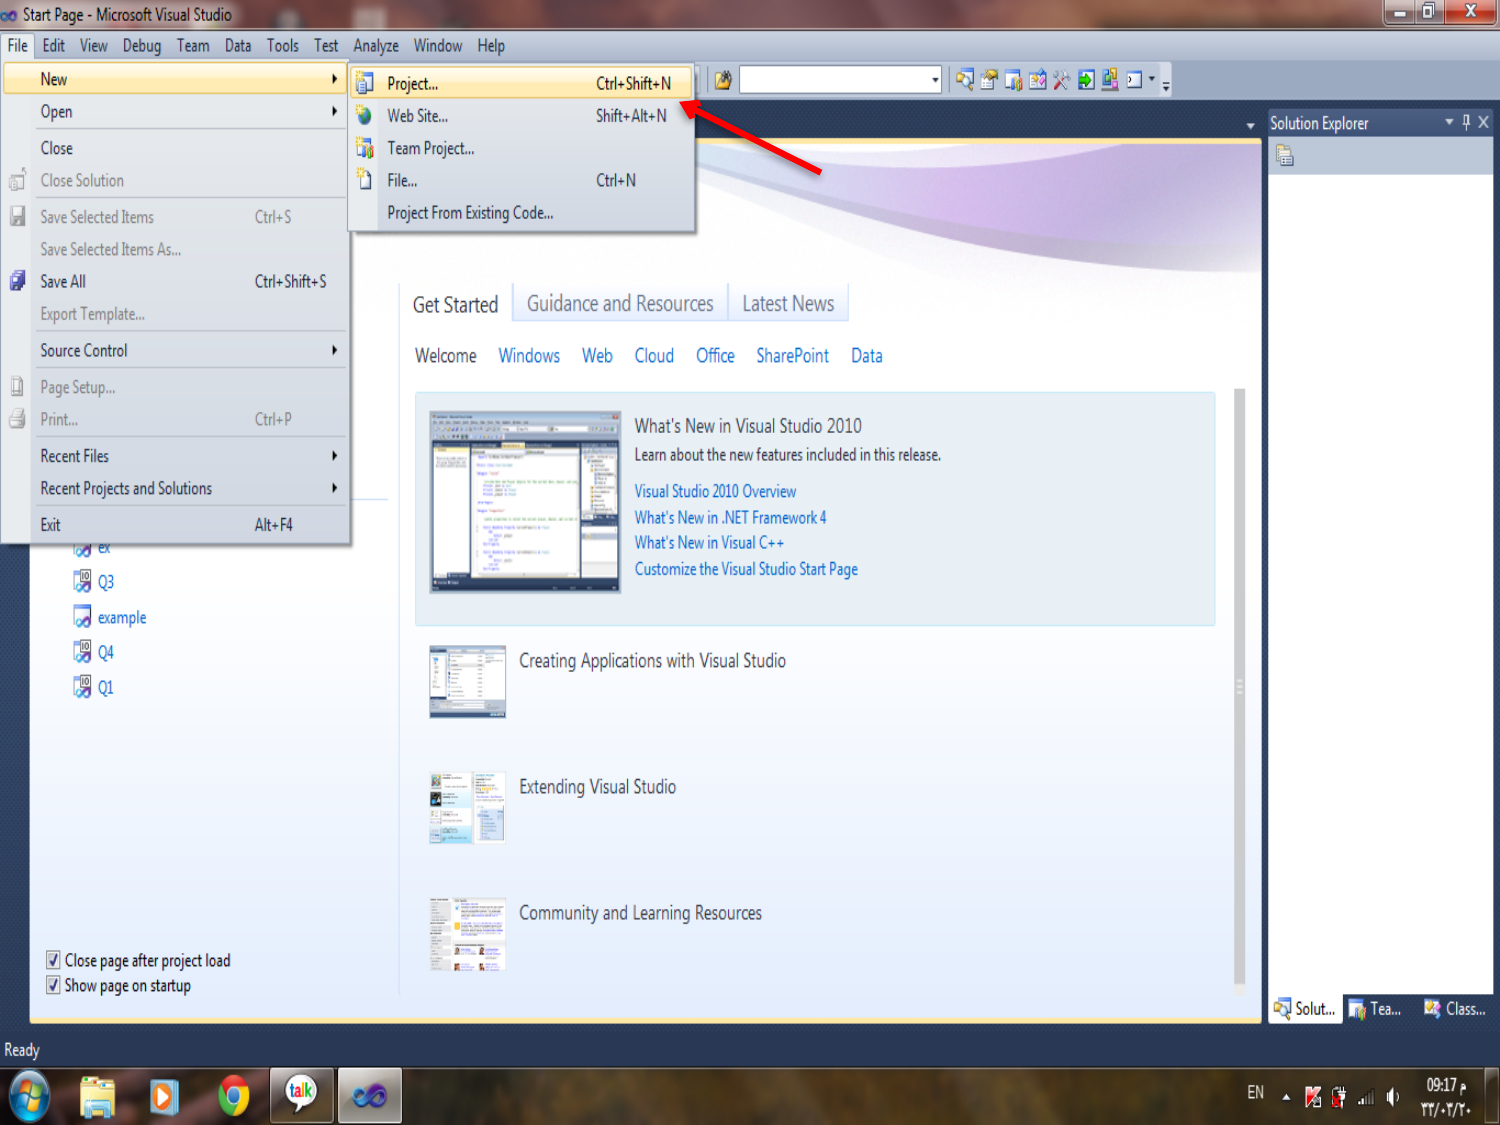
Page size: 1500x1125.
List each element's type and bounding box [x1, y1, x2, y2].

picture [0, 0, 1500, 1125]
text_box [678, 101, 822, 173]
